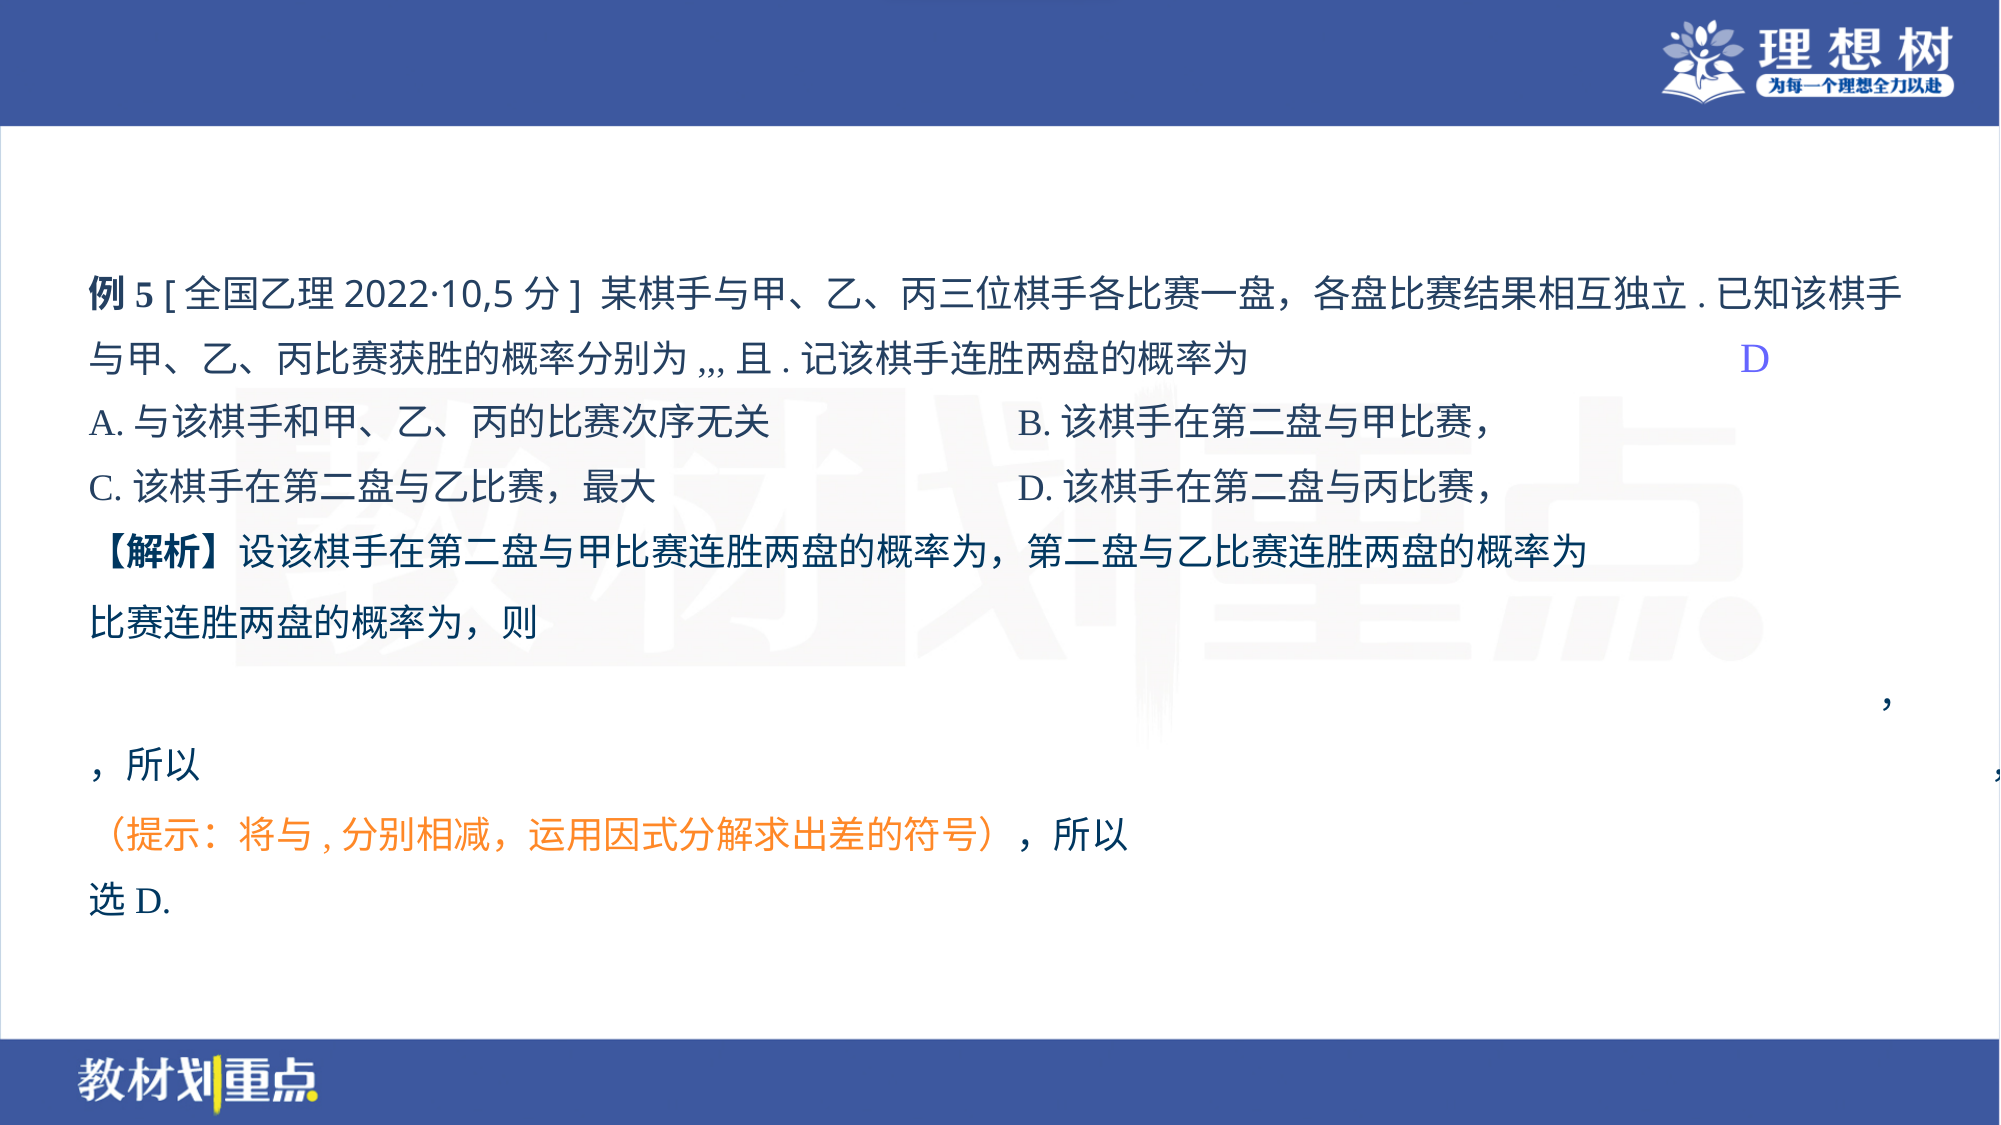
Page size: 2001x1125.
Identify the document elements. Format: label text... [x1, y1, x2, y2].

picture [0, 0, 2000, 1125]
text_box D [1724, 328, 1786, 379]
